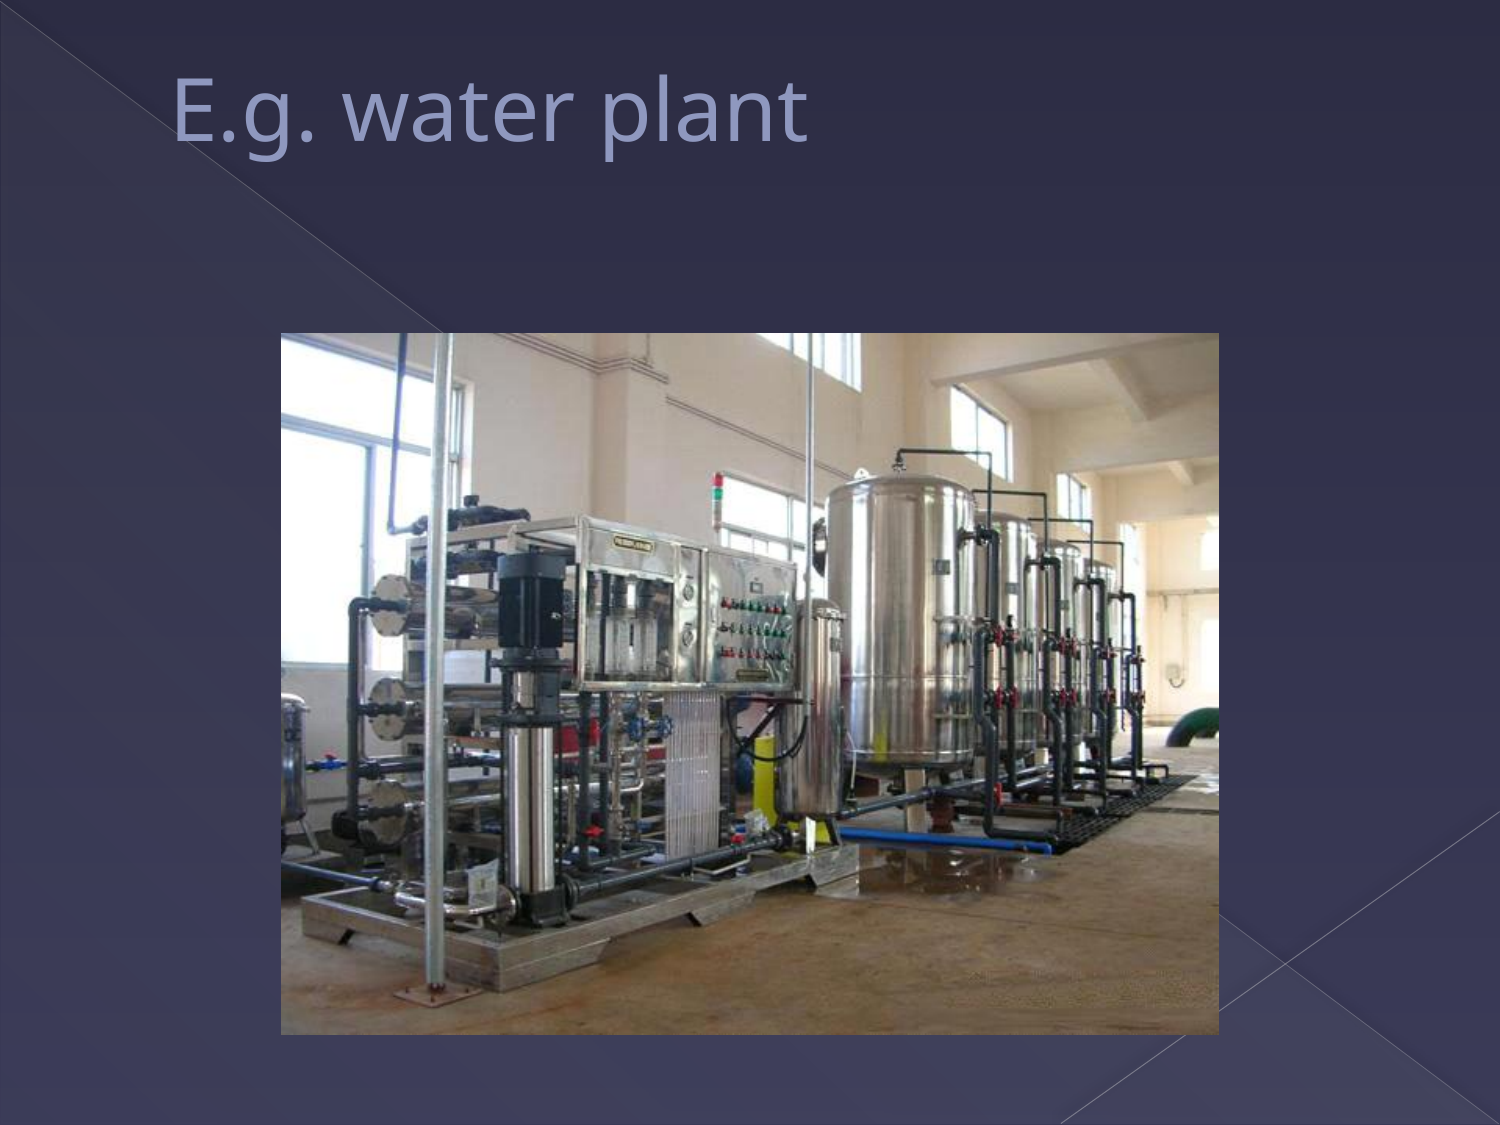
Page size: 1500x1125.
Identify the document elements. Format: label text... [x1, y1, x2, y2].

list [281, 332, 1219, 1035]
title E.g. water plant [75, 43, 1425, 274]
